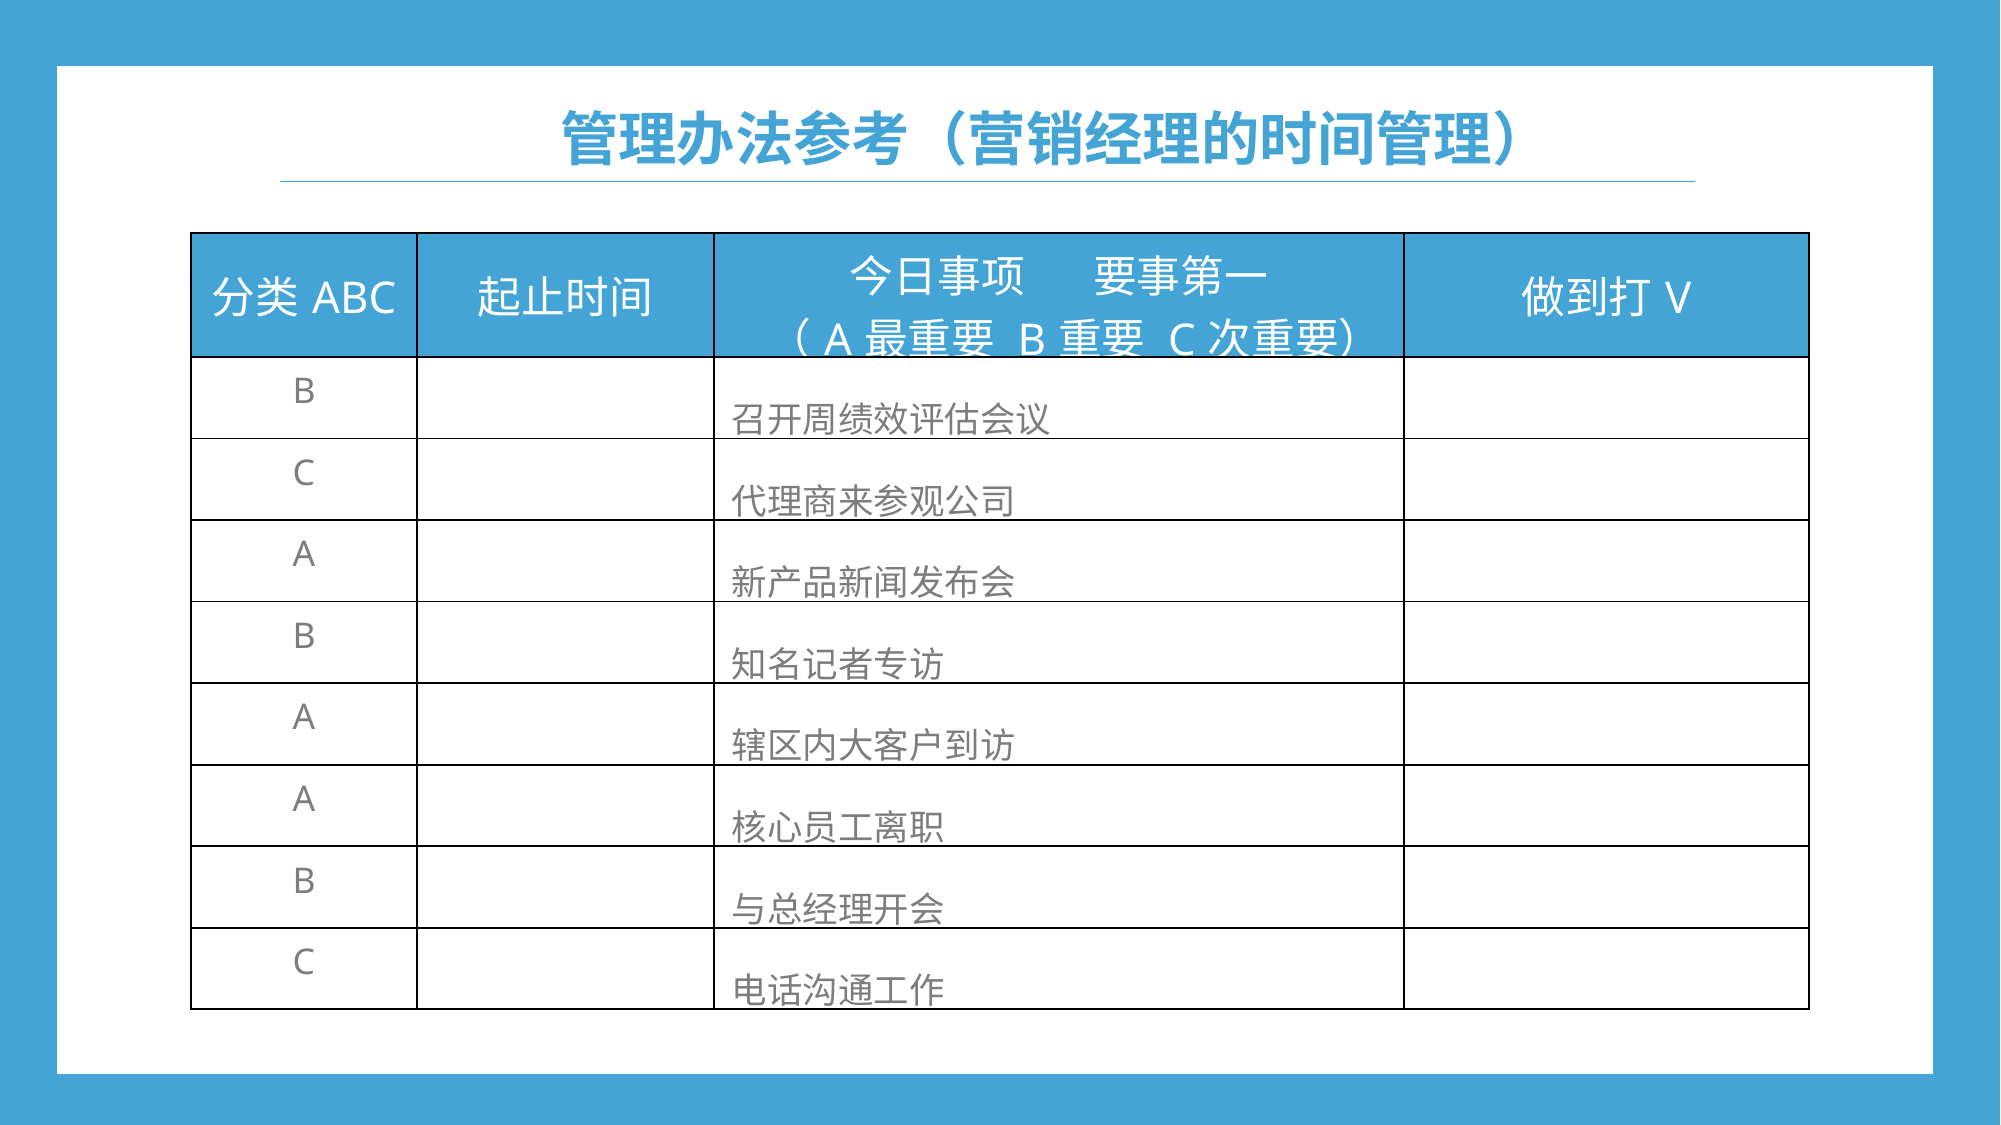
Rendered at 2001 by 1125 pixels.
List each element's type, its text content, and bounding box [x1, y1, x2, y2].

table_cell [1405, 766, 1808, 845]
table_header 今日事项 要事第一 （A最重要 B重要 C次重要） [715, 234, 1403, 356]
table_cell A [192, 684, 416, 764]
table_cell 代理商来参观公司 [715, 439, 1403, 519]
table_cell [1405, 439, 1808, 519]
table_cell 电话沟通工作 [715, 929, 1403, 1008]
table_cell [418, 684, 713, 764]
table_cell 新产品新闻发布会 [715, 521, 1403, 601]
table_cell [418, 358, 713, 438]
table_cell C [192, 439, 416, 519]
table_header 分类ABC [192, 234, 416, 356]
table_cell [418, 439, 713, 519]
table_cell B [192, 602, 416, 682]
table_cell A [192, 521, 416, 601]
table_cell B [192, 358, 416, 438]
text_box 管理办法参考（营销经理的时间管理） [545, 95, 1629, 180]
table_cell [418, 766, 713, 845]
table_cell 核心员工离职 [715, 766, 1403, 845]
table_cell [418, 521, 713, 601]
table_cell [1405, 358, 1808, 438]
table_cell [1405, 521, 1808, 601]
table_cell 知名记者专访 [715, 602, 1403, 682]
table_cell 辖区内大客户到访 [715, 684, 1403, 764]
table_cell [1405, 847, 1808, 927]
table_cell [1405, 684, 1808, 764]
table_header 起止时间 [418, 234, 713, 356]
table_cell 召开周绩效评估会议 [715, 358, 1403, 438]
table_cell [418, 602, 713, 682]
table_cell [1405, 602, 1808, 682]
table_cell [1405, 929, 1808, 1008]
table_header 做到打V [1405, 234, 1808, 356]
table_cell B [192, 847, 416, 927]
table_cell [418, 929, 713, 1008]
table_cell 与总经理开会 [715, 847, 1403, 927]
table_cell A [192, 766, 416, 845]
table_cell [418, 847, 713, 927]
table_cell C [192, 929, 416, 1008]
